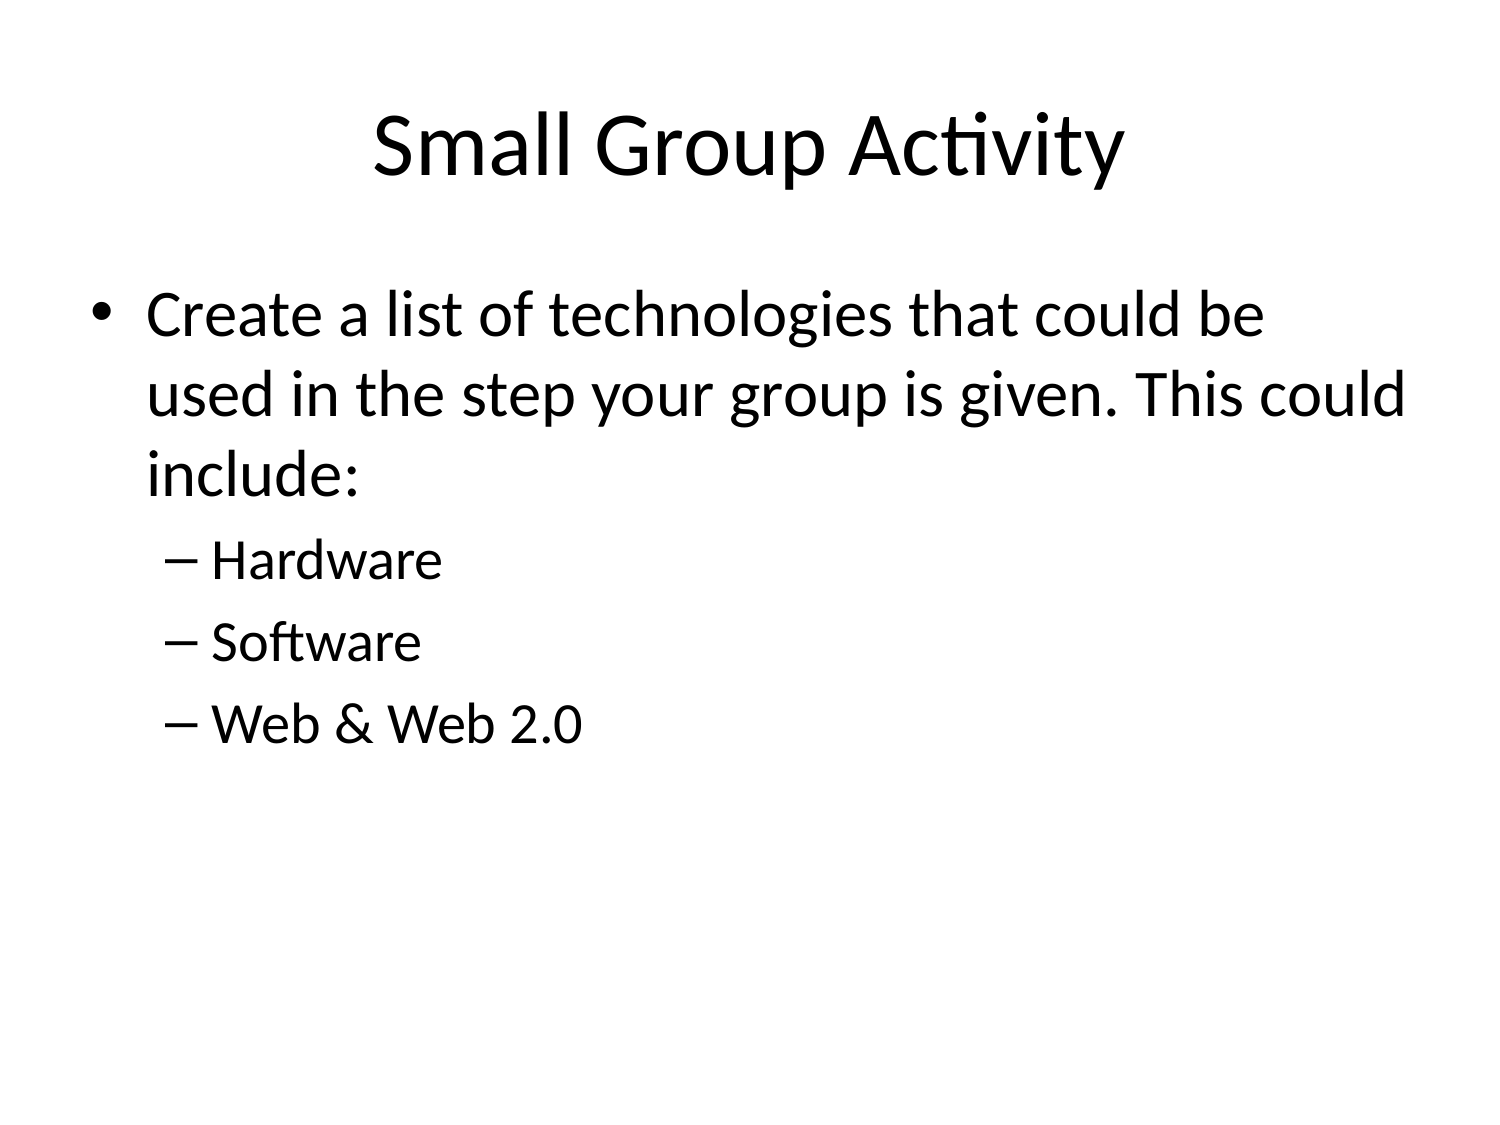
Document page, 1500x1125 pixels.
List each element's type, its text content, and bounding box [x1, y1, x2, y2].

title Small Group Activity [75, 45, 1425, 233]
list Create a list of technologies that could be used in the step your group is given. This could include: Hardware Software Web & Web 2.0 [75, 262, 1425, 1005]
